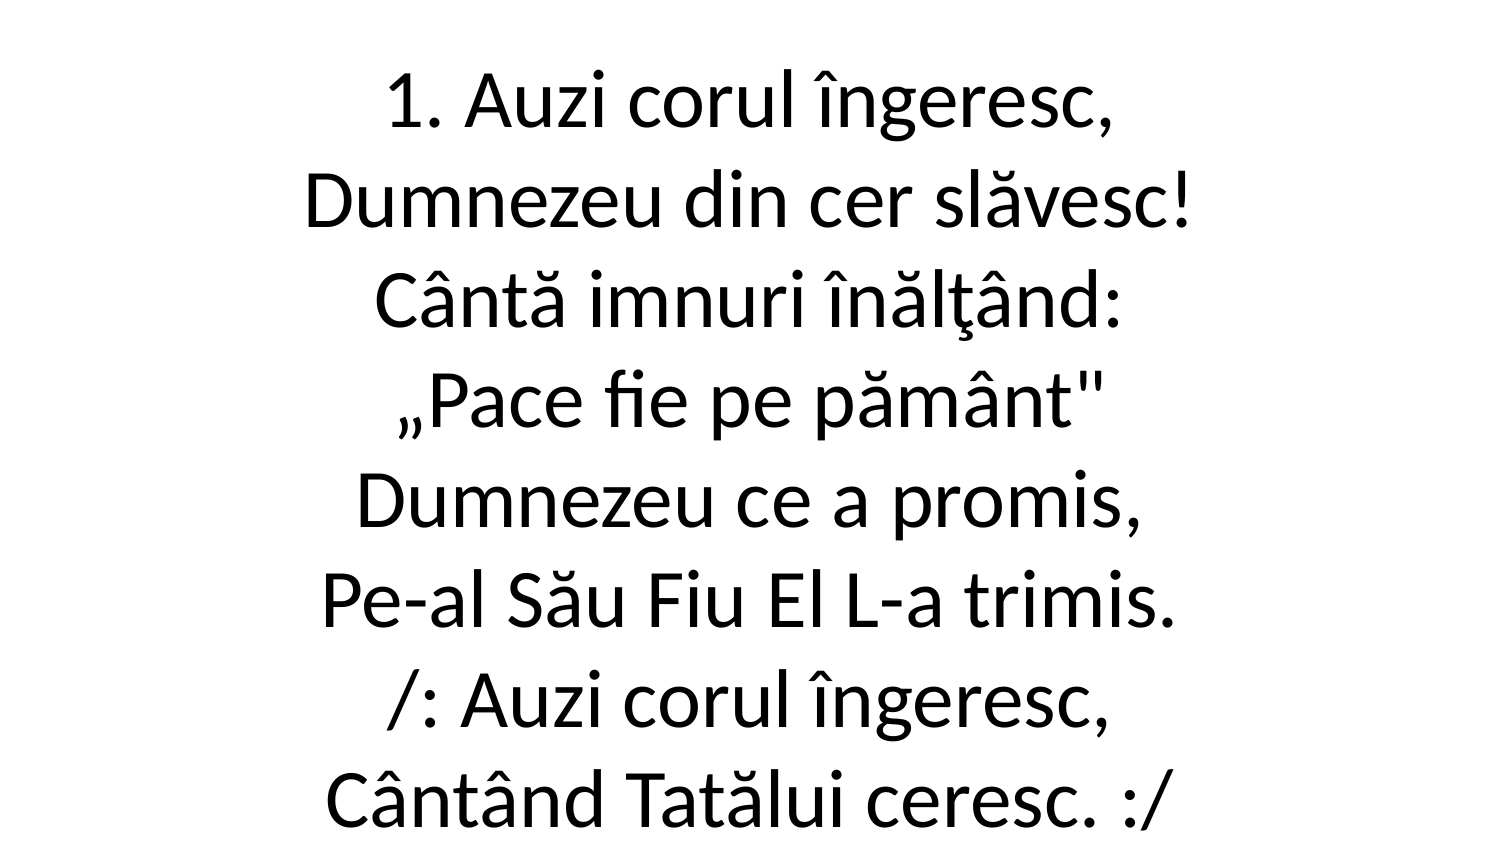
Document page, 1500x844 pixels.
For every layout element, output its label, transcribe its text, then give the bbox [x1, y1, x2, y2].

text_box 1. Auzi corul îngeresc, Dumnezeu din cer slăvesc! Cântă imnuri înălţând: „Pace fie pe pământ" Dumnezeu ce a promis, Pe-al Său Fiu El L-a trimis. /: Auzi corul îngeresc, Cântând Tatălui ceresc. :/ [288, 0, 1212, 844]
